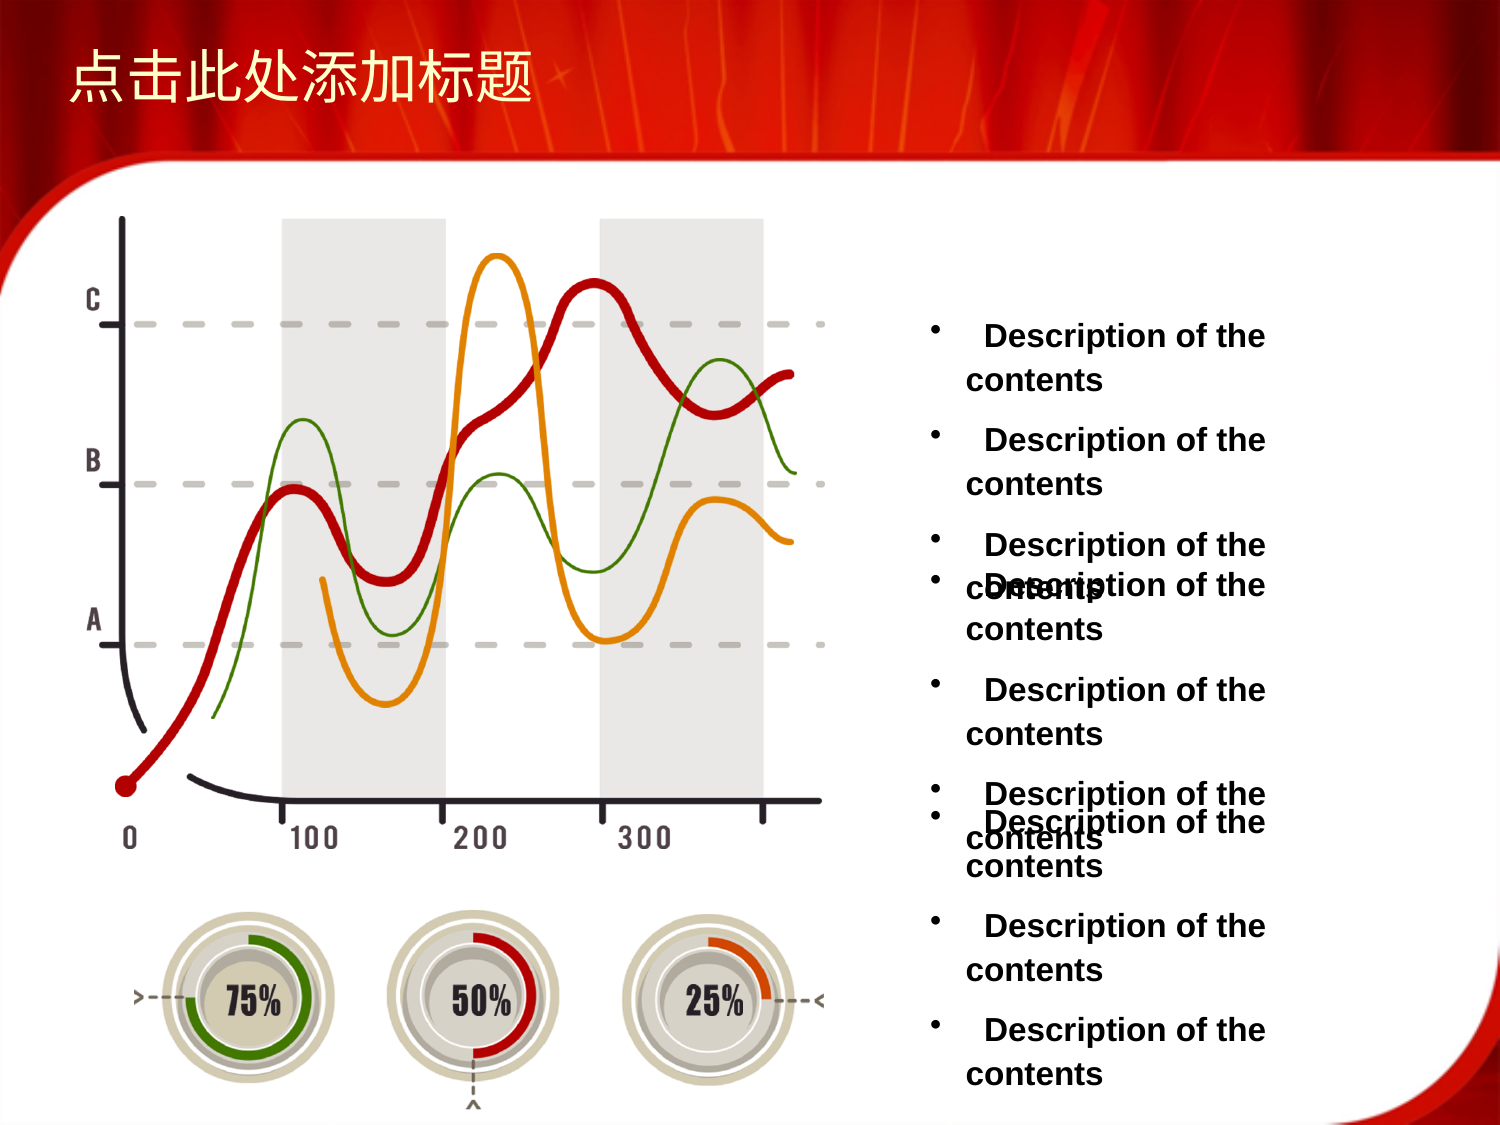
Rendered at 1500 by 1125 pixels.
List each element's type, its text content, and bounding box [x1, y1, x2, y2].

picture [0, 0, 1500, 1125]
text_box Description of the contents Description of the contents Description of the contents [915, 302, 1424, 552]
text_box Description of the contents Description of the contents Description of the contents [915, 788, 1424, 1100]
text_box 点击此处添加标题 [53, 33, 845, 118]
text_box Description of the contents Description of the contents Description of the contents [915, 552, 1424, 788]
